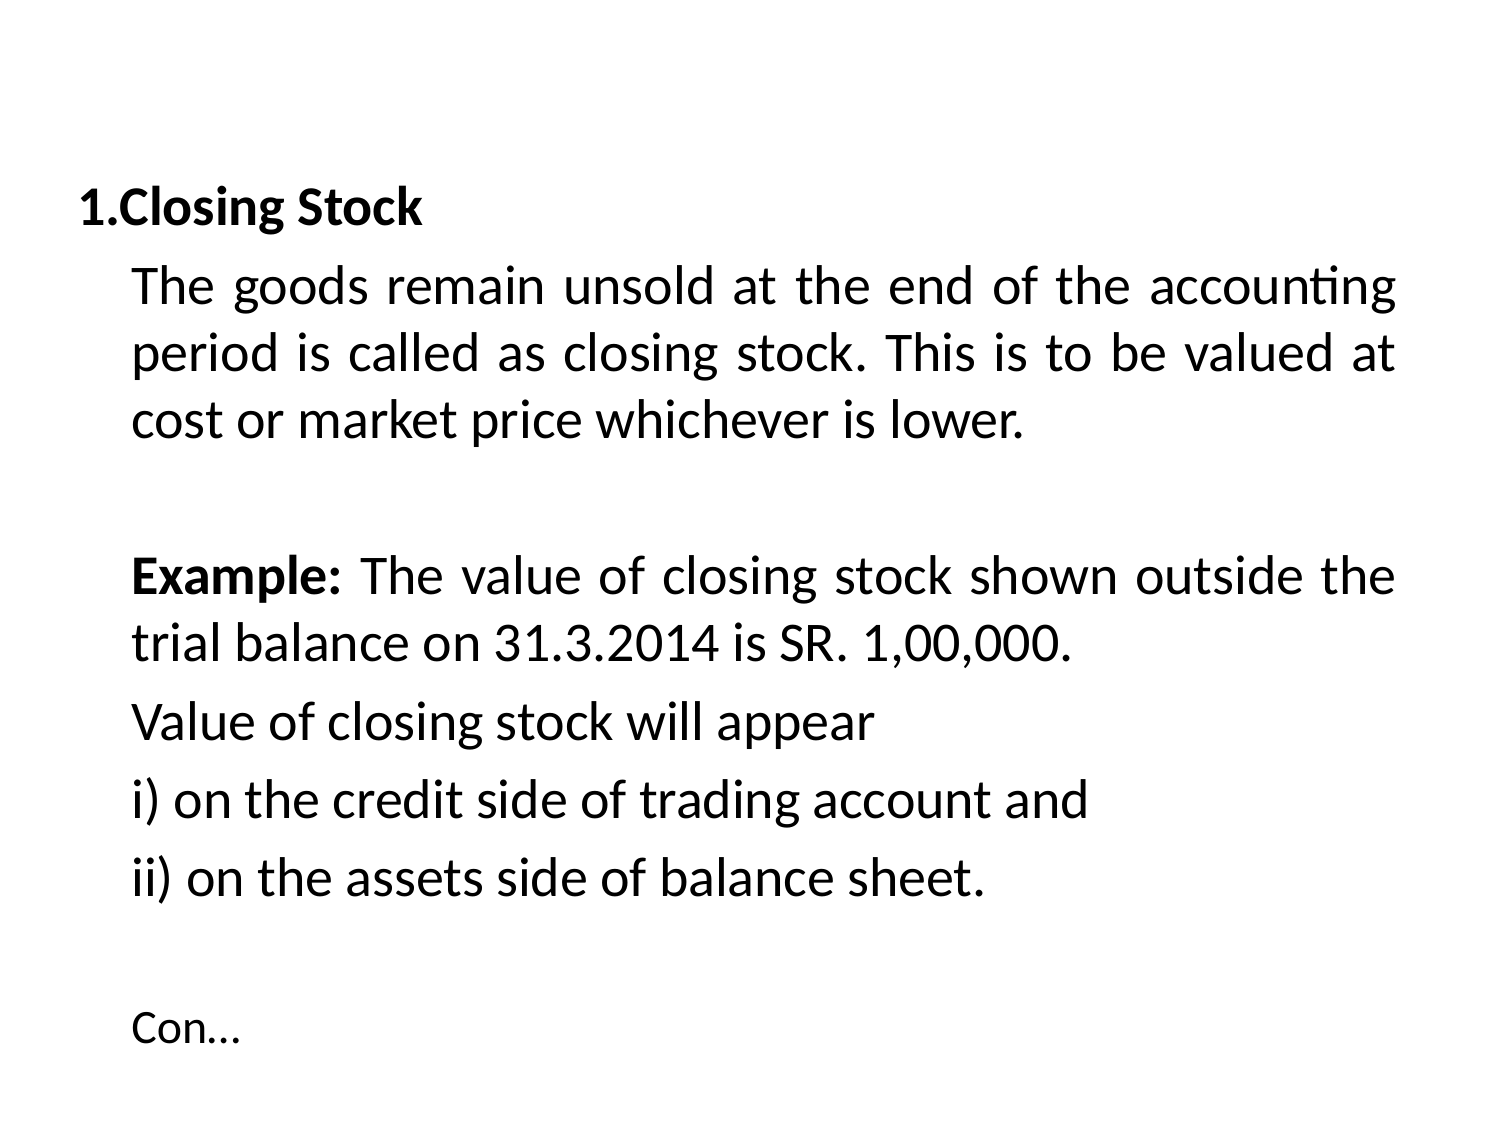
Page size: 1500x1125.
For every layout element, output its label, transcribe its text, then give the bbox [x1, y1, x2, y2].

list 1.Closing Stock The goods remain unsold at the end of the accounting period is called as closing stock. This is to be valued at cost or market price whichever is lower. Example: The value of closing stock shown outside the trial balance on 31.3.2014 is SR. 1,00,000. Value of closing stock will appear i) on the credit side of trading account and ii) on the assets side of balance sheet. Con… [62, 162, 1413, 1075]
